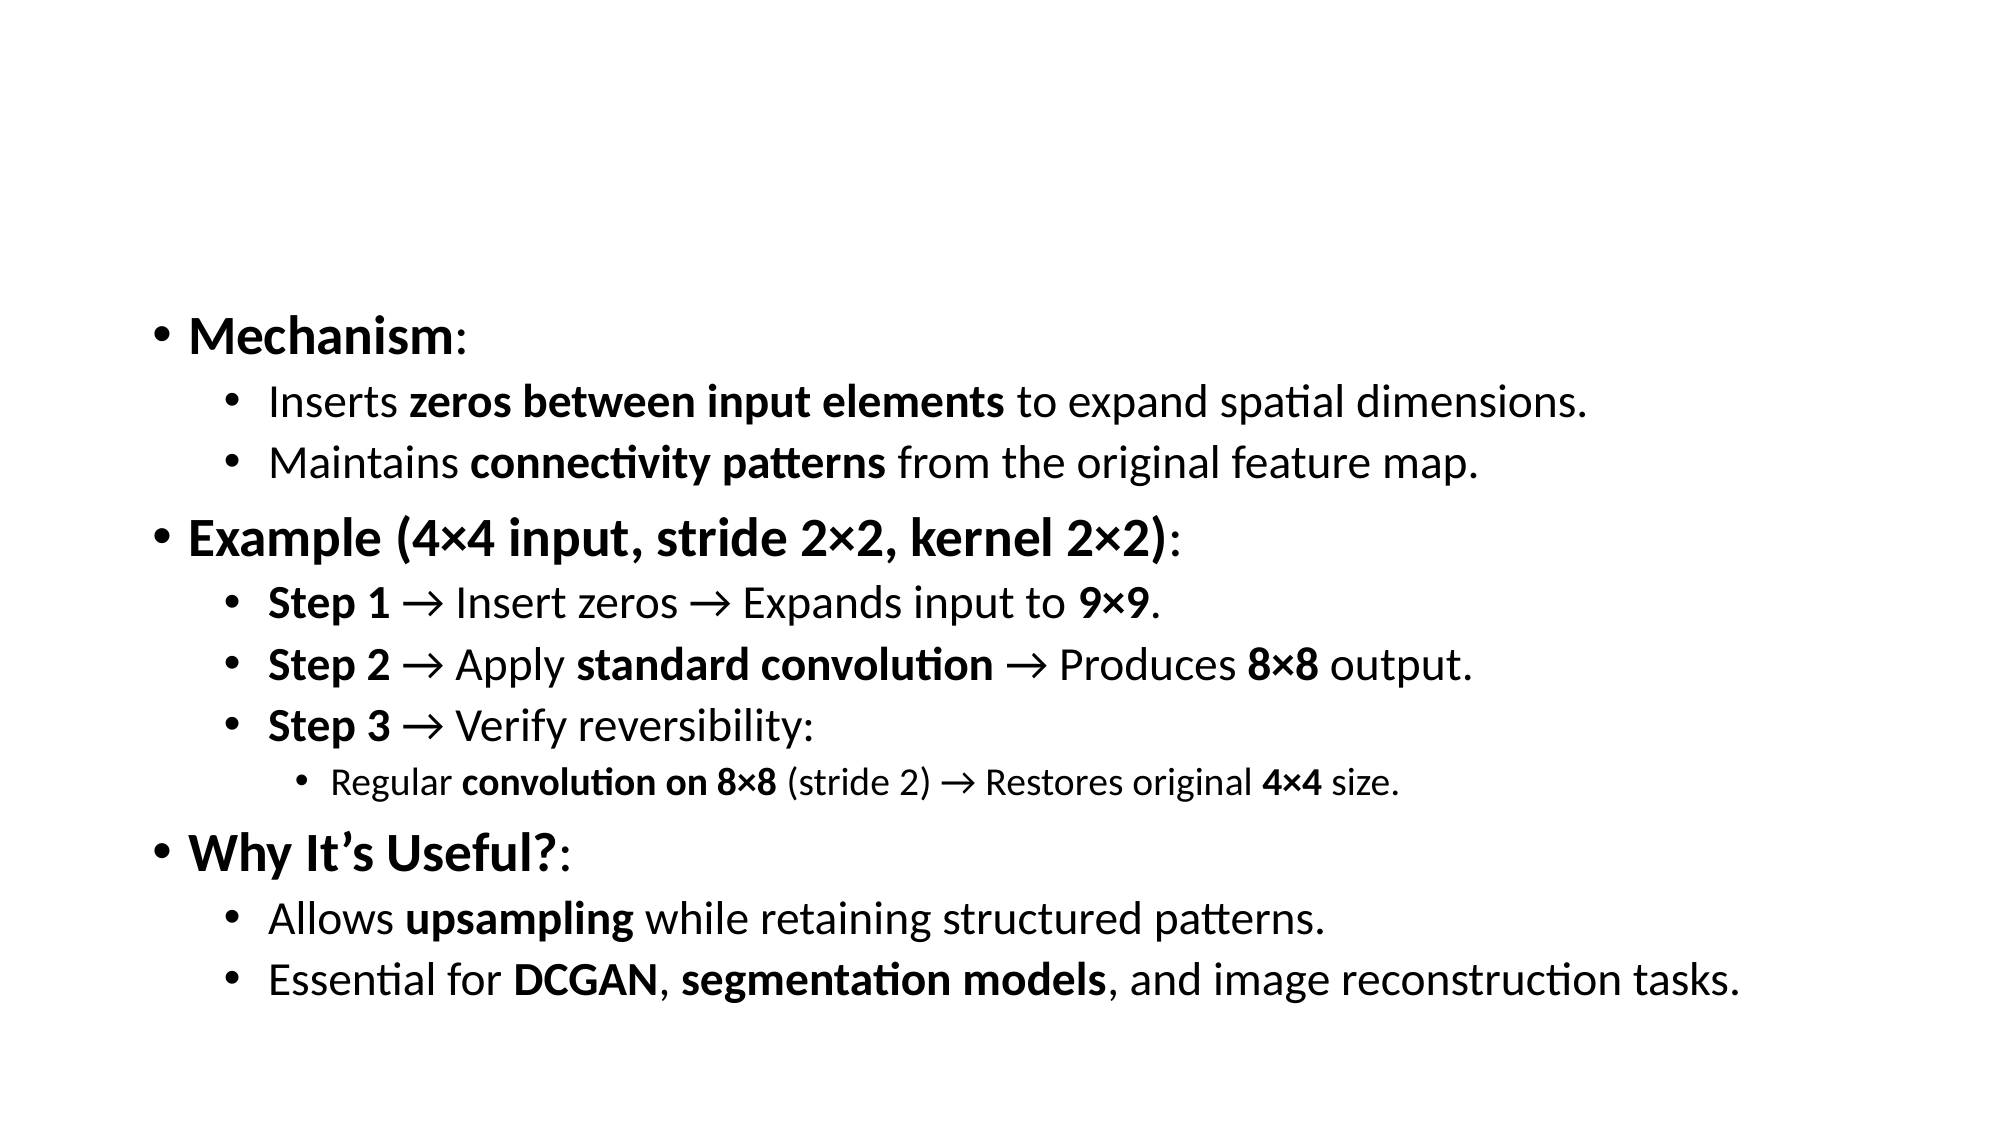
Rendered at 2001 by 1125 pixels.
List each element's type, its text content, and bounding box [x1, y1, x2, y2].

list Mechanism: Inserts zeros between input elements to expand spatial dimensions. Maintains connectivity patterns from the original feature map. Example (4×4 input, stride 2×2, kernel 2×2): Step 1 → Insert zeros → Expands input to 9×9. Step 2 → Apply standard convolution → Produces 8×8 output. Step 3 → Verify reversibility: Regular convolution on 8×8 (stride 2) → Restores original 4×4 size. Why It’s Useful?: Allows upsampling while retaining structured patterns. Essential for DCGAN, segmentation models, and image reconstruction tasks. [137, 299, 1863, 1014]
